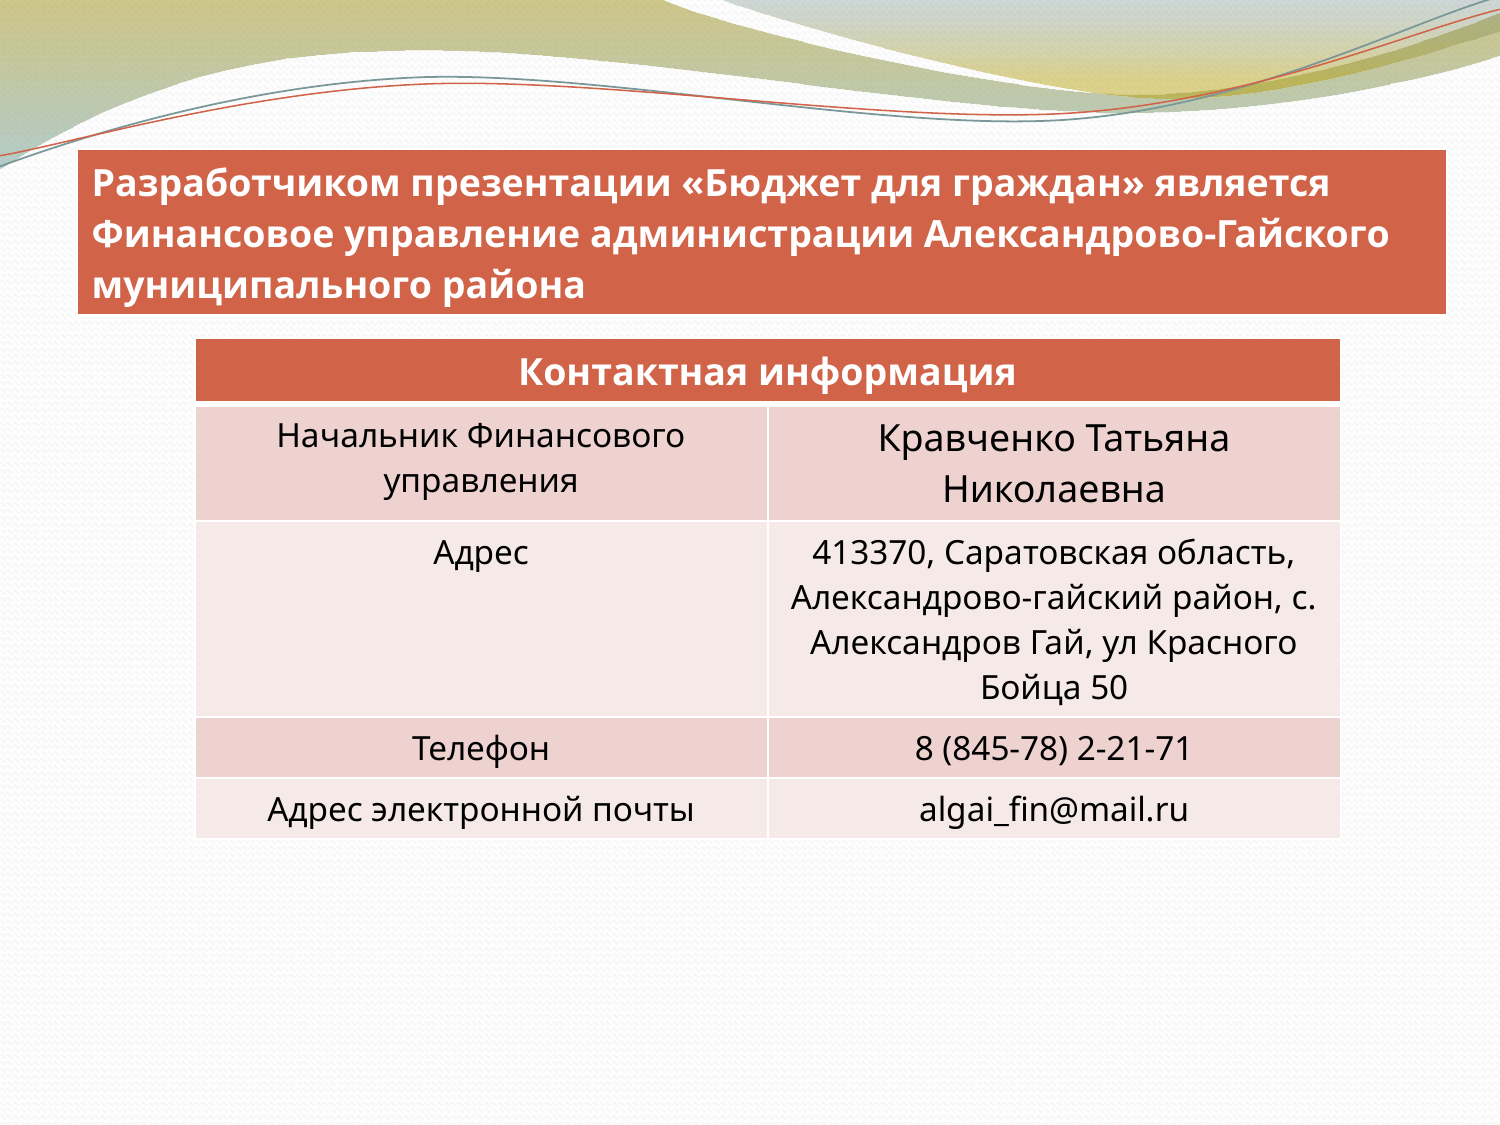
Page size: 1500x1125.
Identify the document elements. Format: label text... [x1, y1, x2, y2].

table_cell Кравченко Татьяна Николаевна [769, 407, 1340, 520]
table_header Разработчиком презентации «Бюджет для граждан» является Финансовое управление администрации Александрово-Гайского муниципального района [78, 150, 1446, 314]
table_cell Начальник Финансового управления [196, 407, 767, 520]
table_cell Адрес [196, 522, 767, 716]
table_cell Адрес электронной почты [196, 779, 767, 838]
table_header Контактная информация [196, 339, 1340, 401]
table_cell 8 (845-78) 2-21-71 [769, 718, 1340, 777]
table_cell Телефон [196, 718, 767, 777]
table_cell 413370, Саратовская область, Александрово-гайский район, с. Александров Гай, ул Красного Бойца 50 [769, 522, 1340, 716]
table_cell algai_fin@mail.ru [769, 779, 1340, 838]
